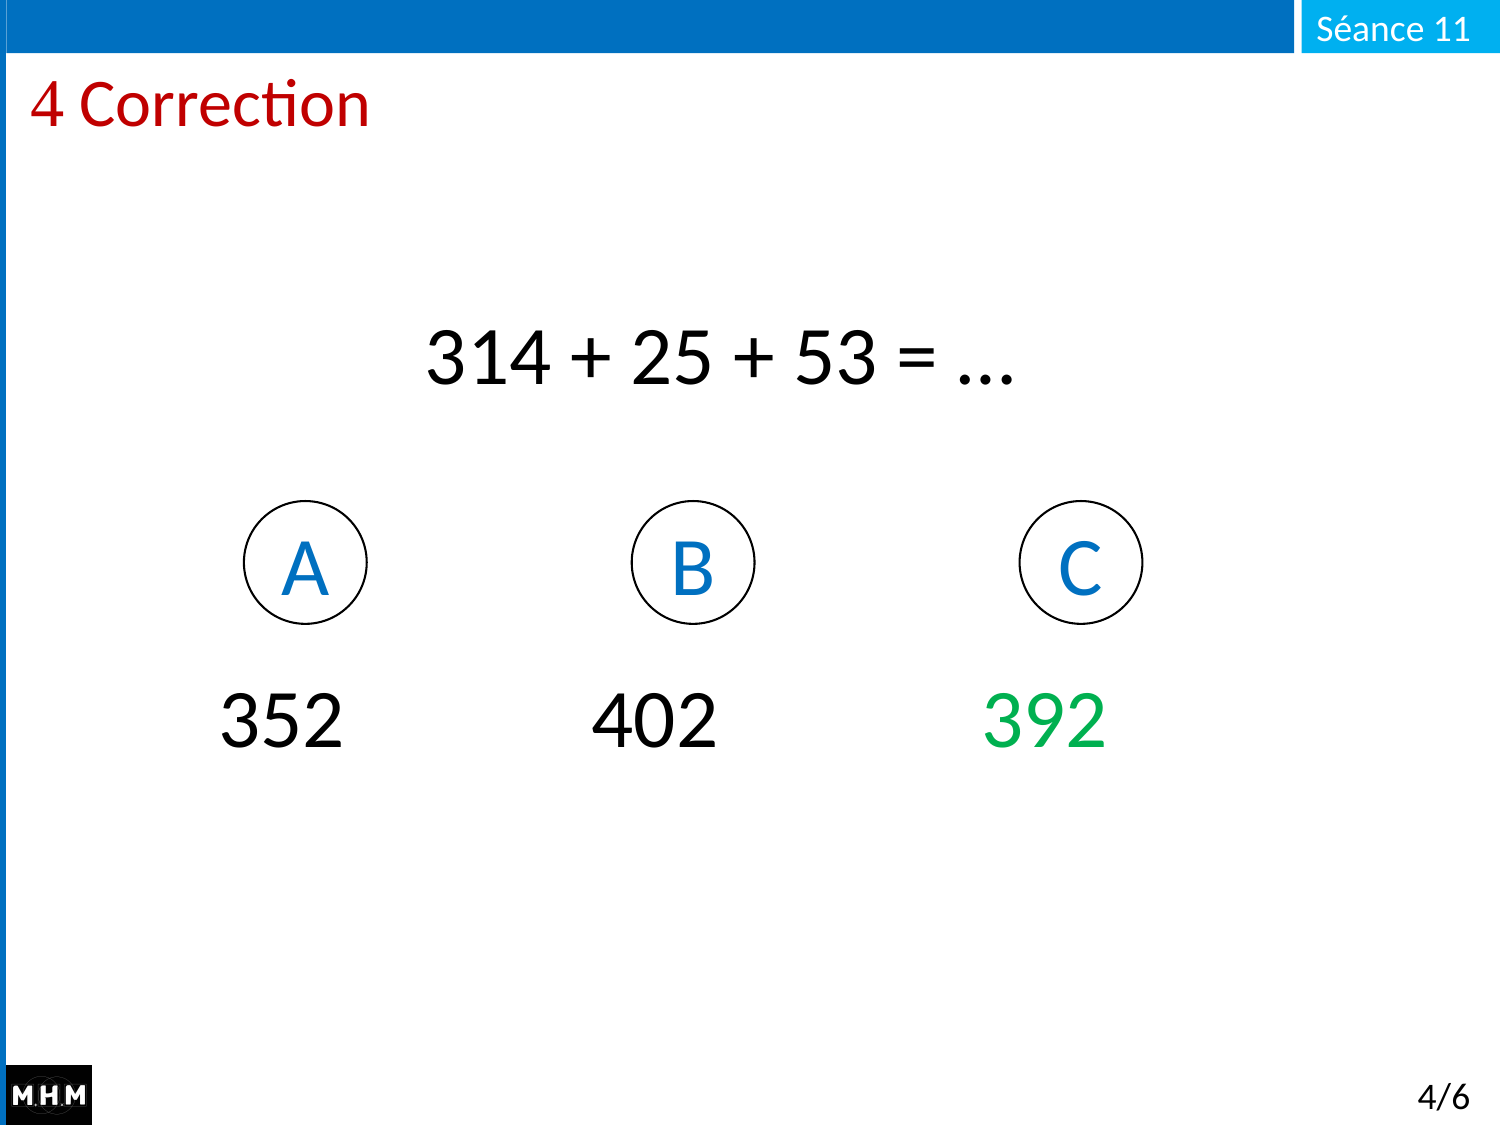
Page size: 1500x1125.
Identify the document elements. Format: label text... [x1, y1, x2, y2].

text_box 314 + 25 + 53 = … [409, 294, 1056, 409]
text_box 352 [203, 656, 439, 772]
picture [6, 1065, 92, 1125]
text_box 402 [577, 656, 829, 772]
title  Correction [14, 60, 1391, 150]
text_box B [630, 499, 756, 625]
text_box 4/6 [1402, 1064, 1500, 1125]
text_box 392 [966, 656, 1202, 772]
text_box A [242, 499, 368, 625]
text_box C [1018, 499, 1144, 625]
